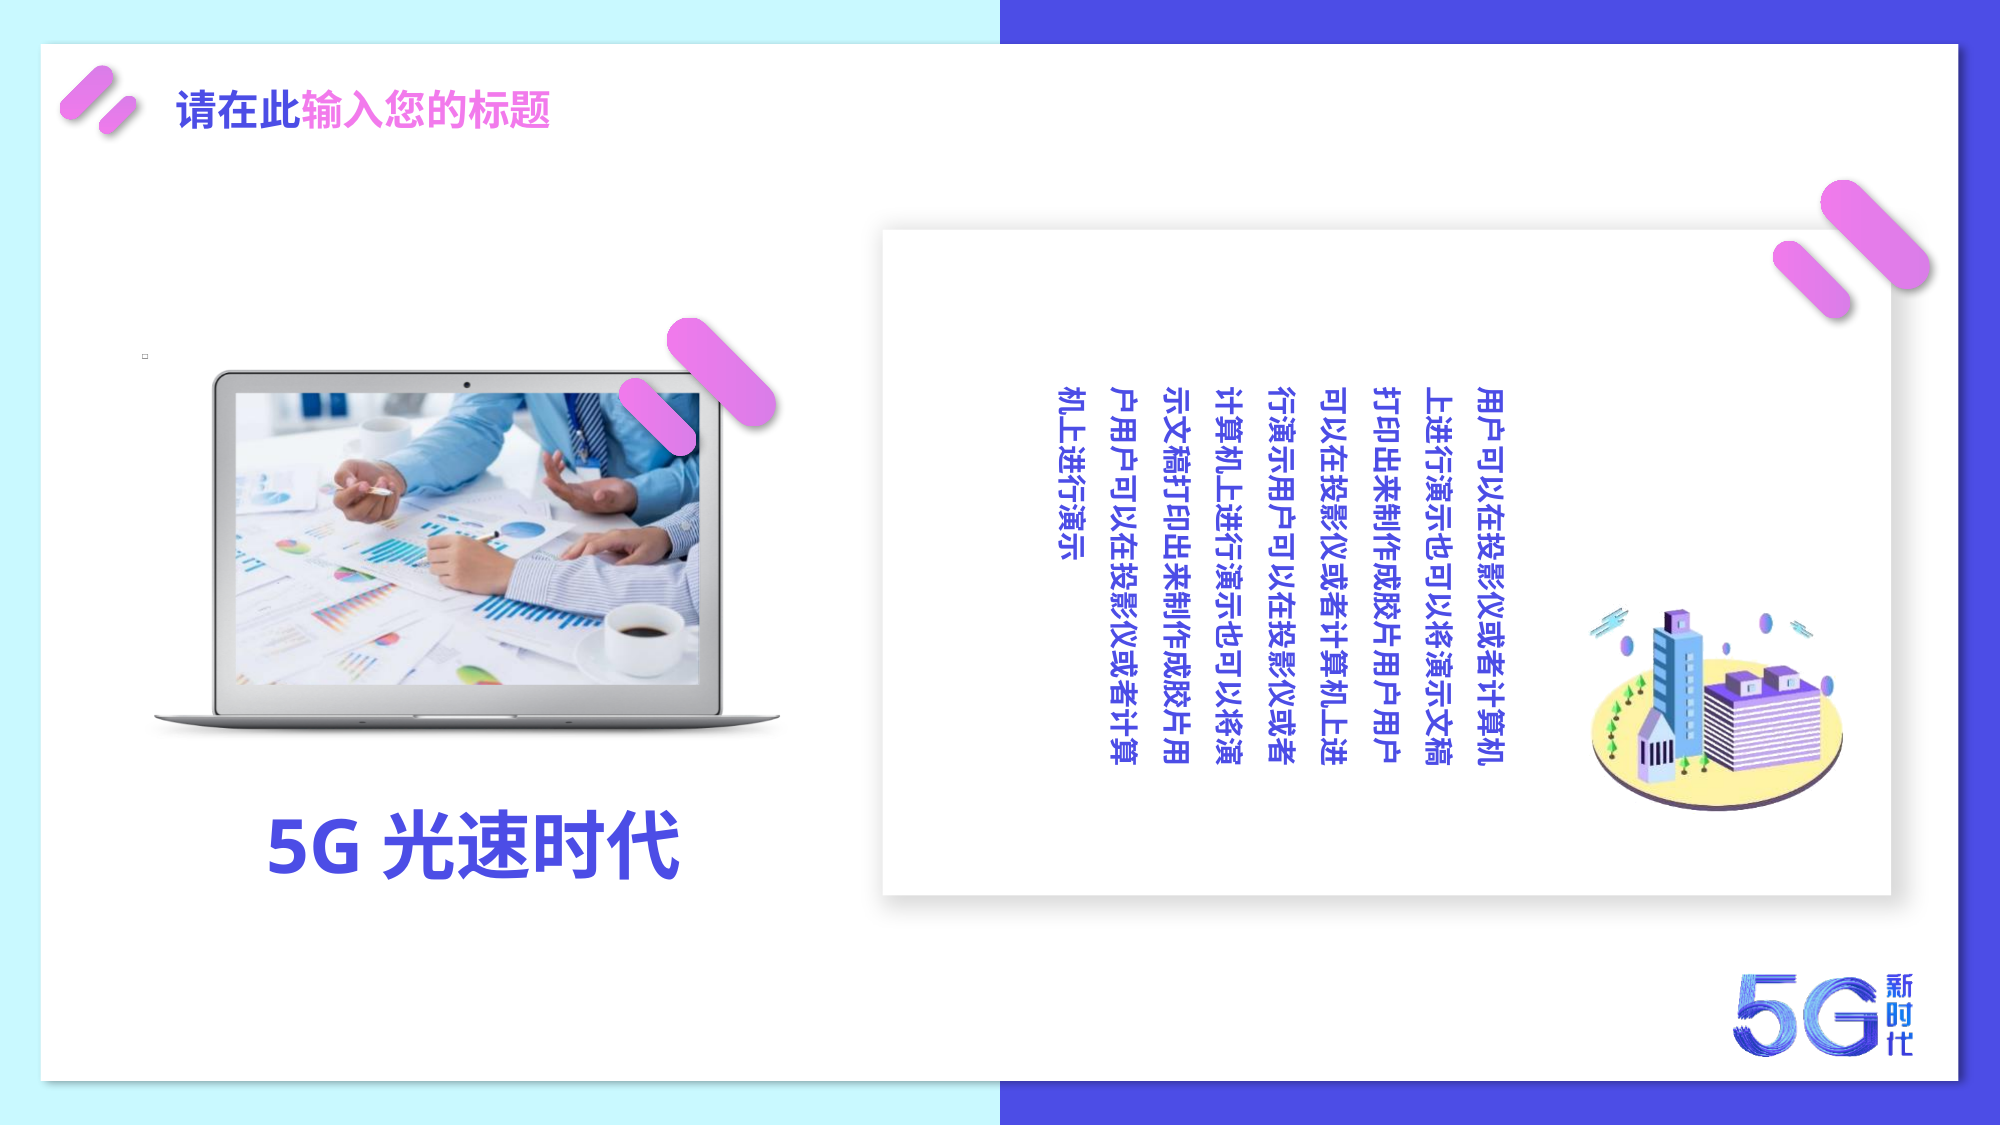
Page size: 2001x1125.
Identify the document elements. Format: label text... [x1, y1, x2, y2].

picture [39, 44, 1961, 1081]
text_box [141, 354, 807, 771]
text_box 5G光速时代 [251, 791, 697, 897]
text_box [1795, 166, 1898, 328]
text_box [642, 304, 744, 466]
text_box [881, 229, 1892, 896]
text_box 用户可以在投影仪或者计算机上进行演示也可以将演示文稿打印出来制作成胶片用户用户可以在投影仪或者计算机上进行演示用户可以在投影仪或者计算机上进行演示也可以将演示文稿打印出来制作成胶片用户用户可以在投影仪或者计算机上进行演示 [974, 371, 1535, 788]
